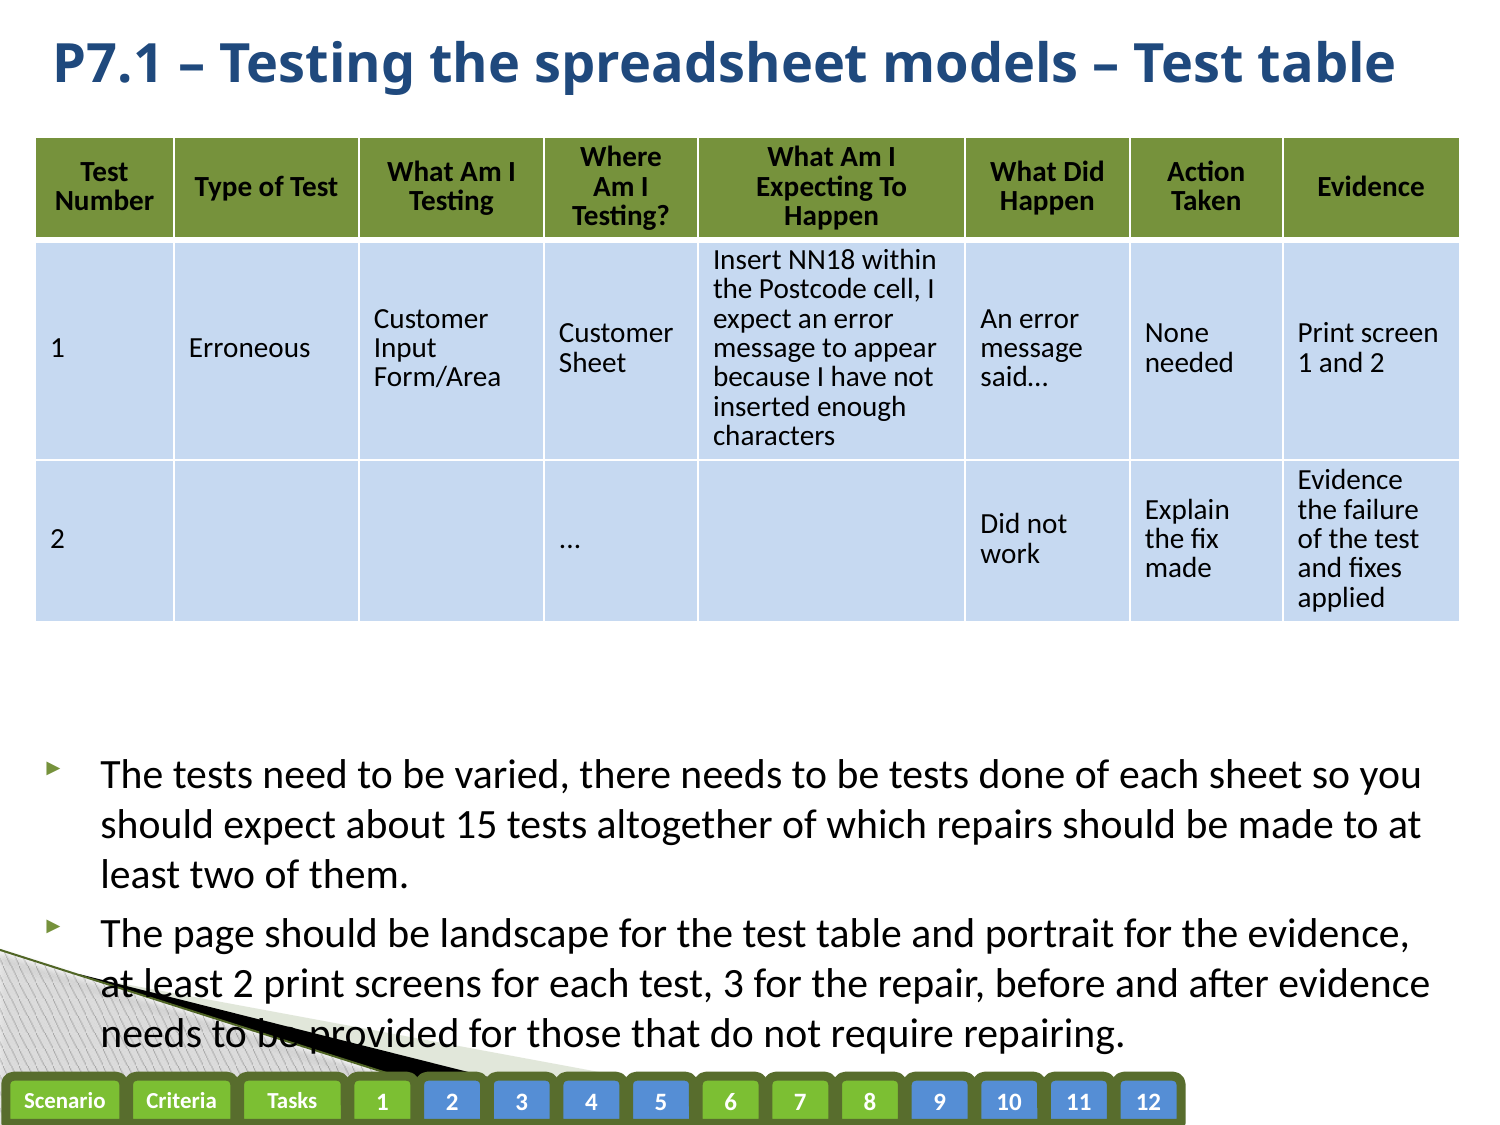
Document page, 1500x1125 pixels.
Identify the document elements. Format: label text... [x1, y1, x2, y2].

table_cell ... [545, 461, 697, 621]
text_box The tests need to be varied, there needs to be tests done of each sheet so you should expect about 15 tests altogether of which repairs should be made to at least two of them. The page should be landscape for the test table and portrait for the evidence, at least 2 print screens for each test, 3 for the repair, before and after evidence needs to be provided for those that do not require repairing. [29, 739, 1447, 1047]
table_header Evidence [1284, 138, 1459, 237]
table_header What Did Happen [966, 138, 1129, 237]
table_cell 2 [36, 461, 173, 621]
table_cell Evidence the failure of the test and fixes applied [1284, 461, 1459, 621]
table_cell Customer Sheet [545, 243, 697, 459]
table_cell Erroneous [175, 243, 358, 459]
table_header What Am I Testing [360, 138, 543, 237]
table_cell None needed [1131, 243, 1282, 459]
table_cell [360, 461, 543, 621]
title P7.1 – Testing the spreadsheet models – Test table [37, 19, 1471, 102]
table_header Test Number [36, 138, 173, 237]
table_cell An error message said… [966, 243, 1129, 459]
table_cell Explain the fix made [1131, 461, 1282, 621]
table_header Where Am I Testing? [545, 138, 697, 237]
table_cell [175, 461, 358, 621]
table_cell 1 [36, 243, 173, 459]
table_cell Insert NN18 within the Postcode cell, I expect an error message to appear because I have not inserted enough characters [699, 243, 964, 459]
table_header Action Taken [1131, 138, 1282, 237]
table_header What Am I Expecting To Happen [699, 138, 964, 237]
table_cell [699, 461, 964, 621]
table_cell Customer Input Form/Area [360, 243, 543, 459]
table_cell Did not work [966, 461, 1129, 621]
table_cell Print screen 1 and 2 [1284, 243, 1459, 459]
table_header Type of Test [175, 138, 358, 237]
